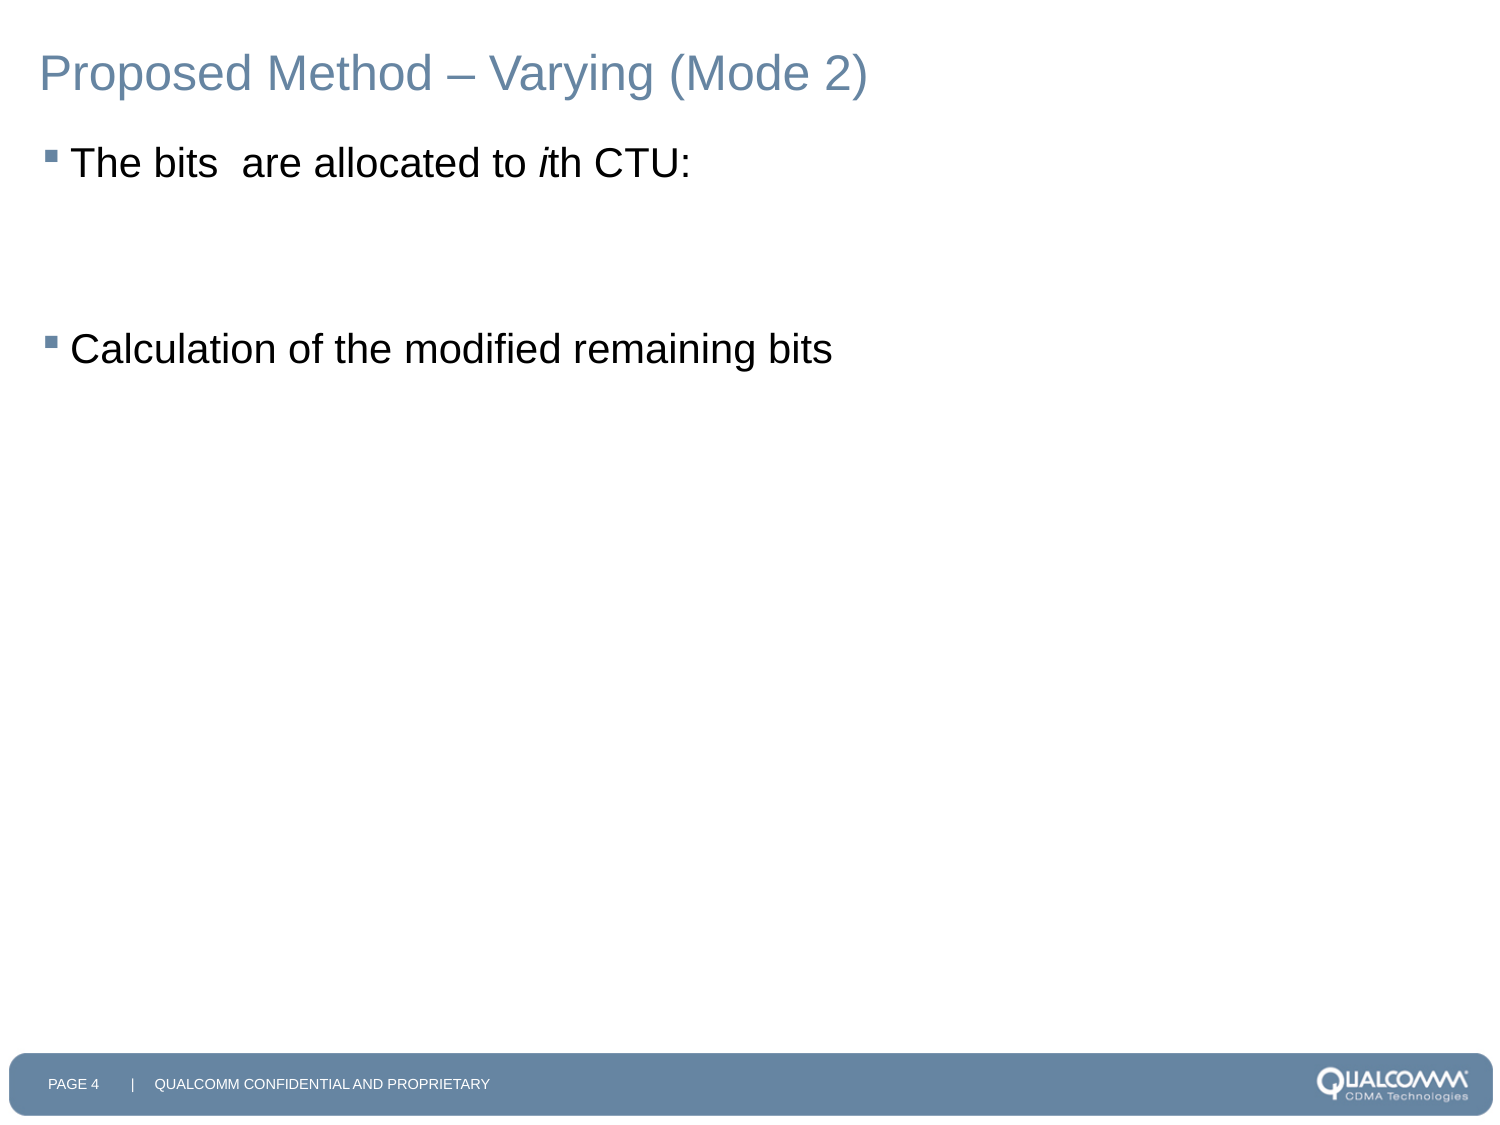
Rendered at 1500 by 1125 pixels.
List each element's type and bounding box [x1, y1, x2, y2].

picture [0, 1048, 1500, 1125]
